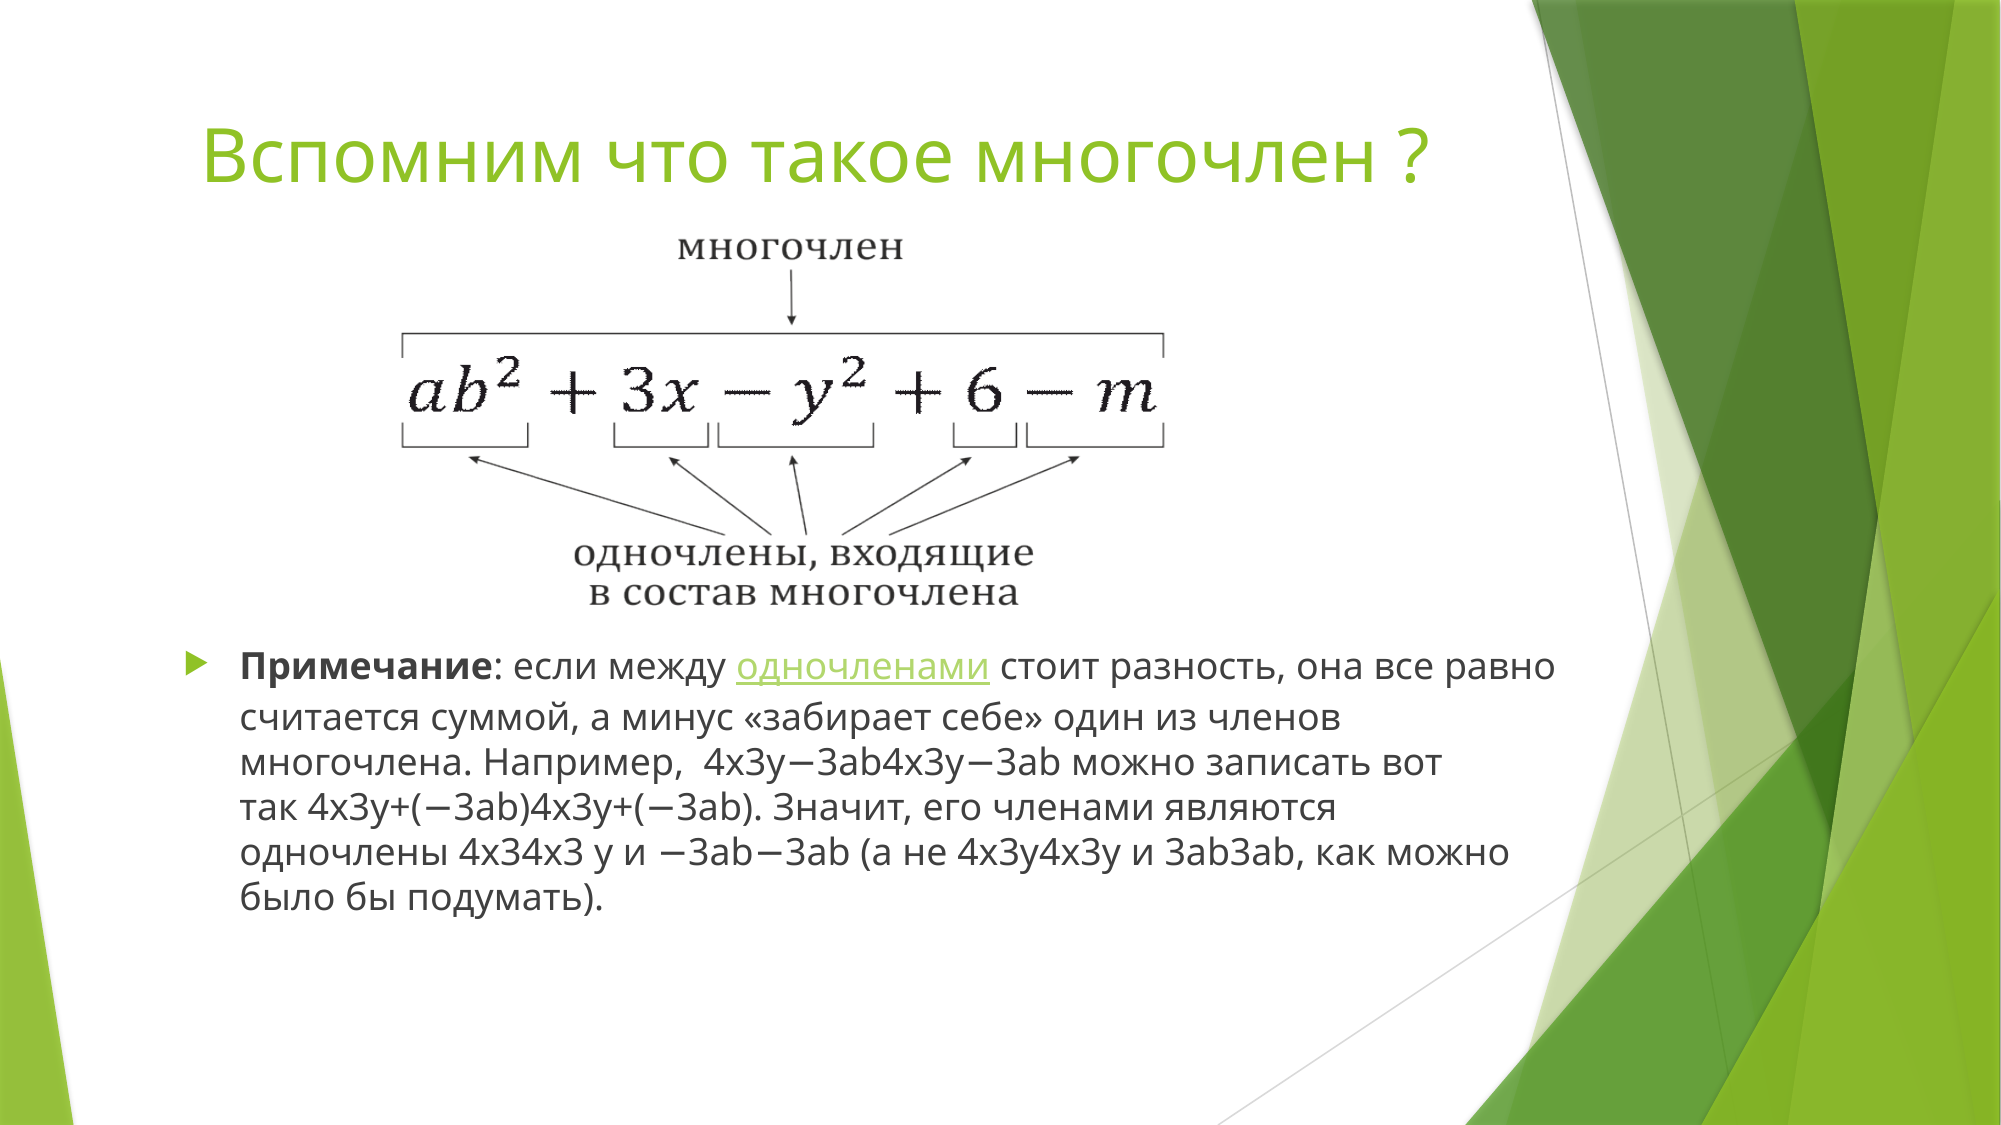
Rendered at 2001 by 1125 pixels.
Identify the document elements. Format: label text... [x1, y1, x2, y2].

picture [399, 221, 1178, 617]
title Вспомним что такое многочлен ? [111, 99, 1522, 235]
list Примечание: если между одночленами стоит разность, она все равно считается суммой, а минус «забирает себе» один из членов многочлена. Например, 4x3y−3ab4x3y−3ab можно записать вот так 4x3y+(−3ab)4x3y+(−3ab). Значит, его членами являются одночлены 4x34x3 y и −3ab−3ab (а не 4x3y4x3y и 3ab3ab, как можно было бы подумать). [168, 239, 1579, 994]
